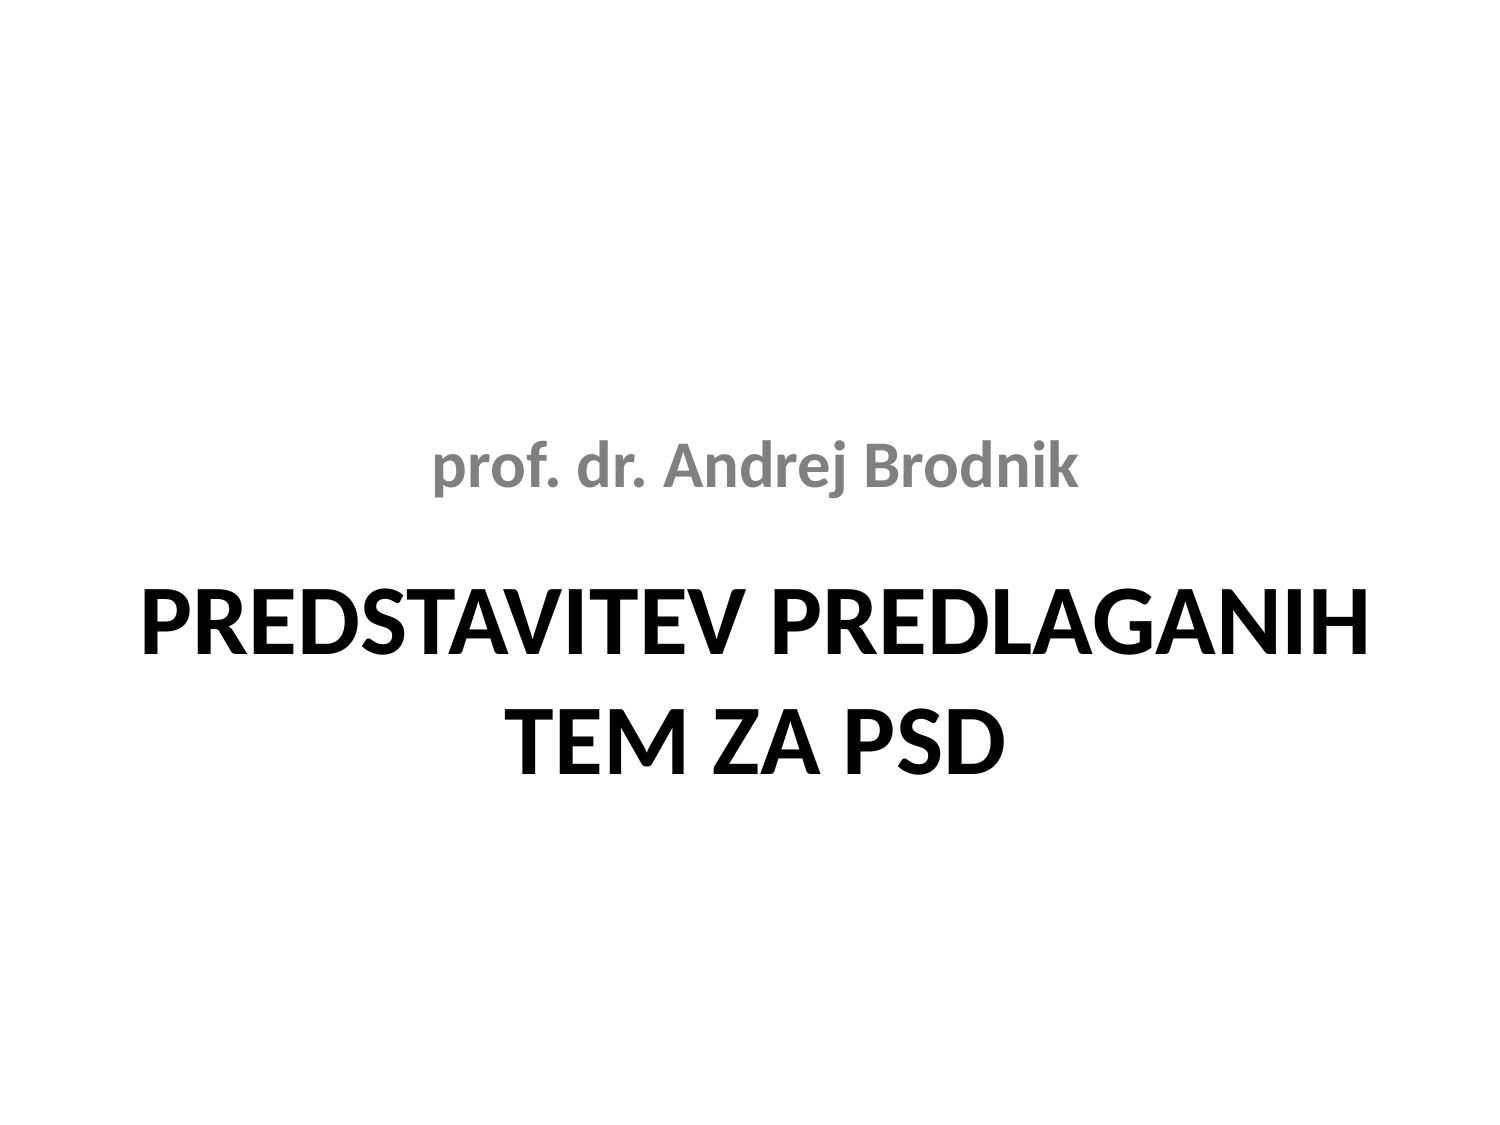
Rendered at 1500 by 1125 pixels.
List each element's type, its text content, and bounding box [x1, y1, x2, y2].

list prof. dr. Andrej Brodnik [118, 358, 1394, 563]
title Predstavitev predlaganih tem za PSD [118, 563, 1394, 786]
